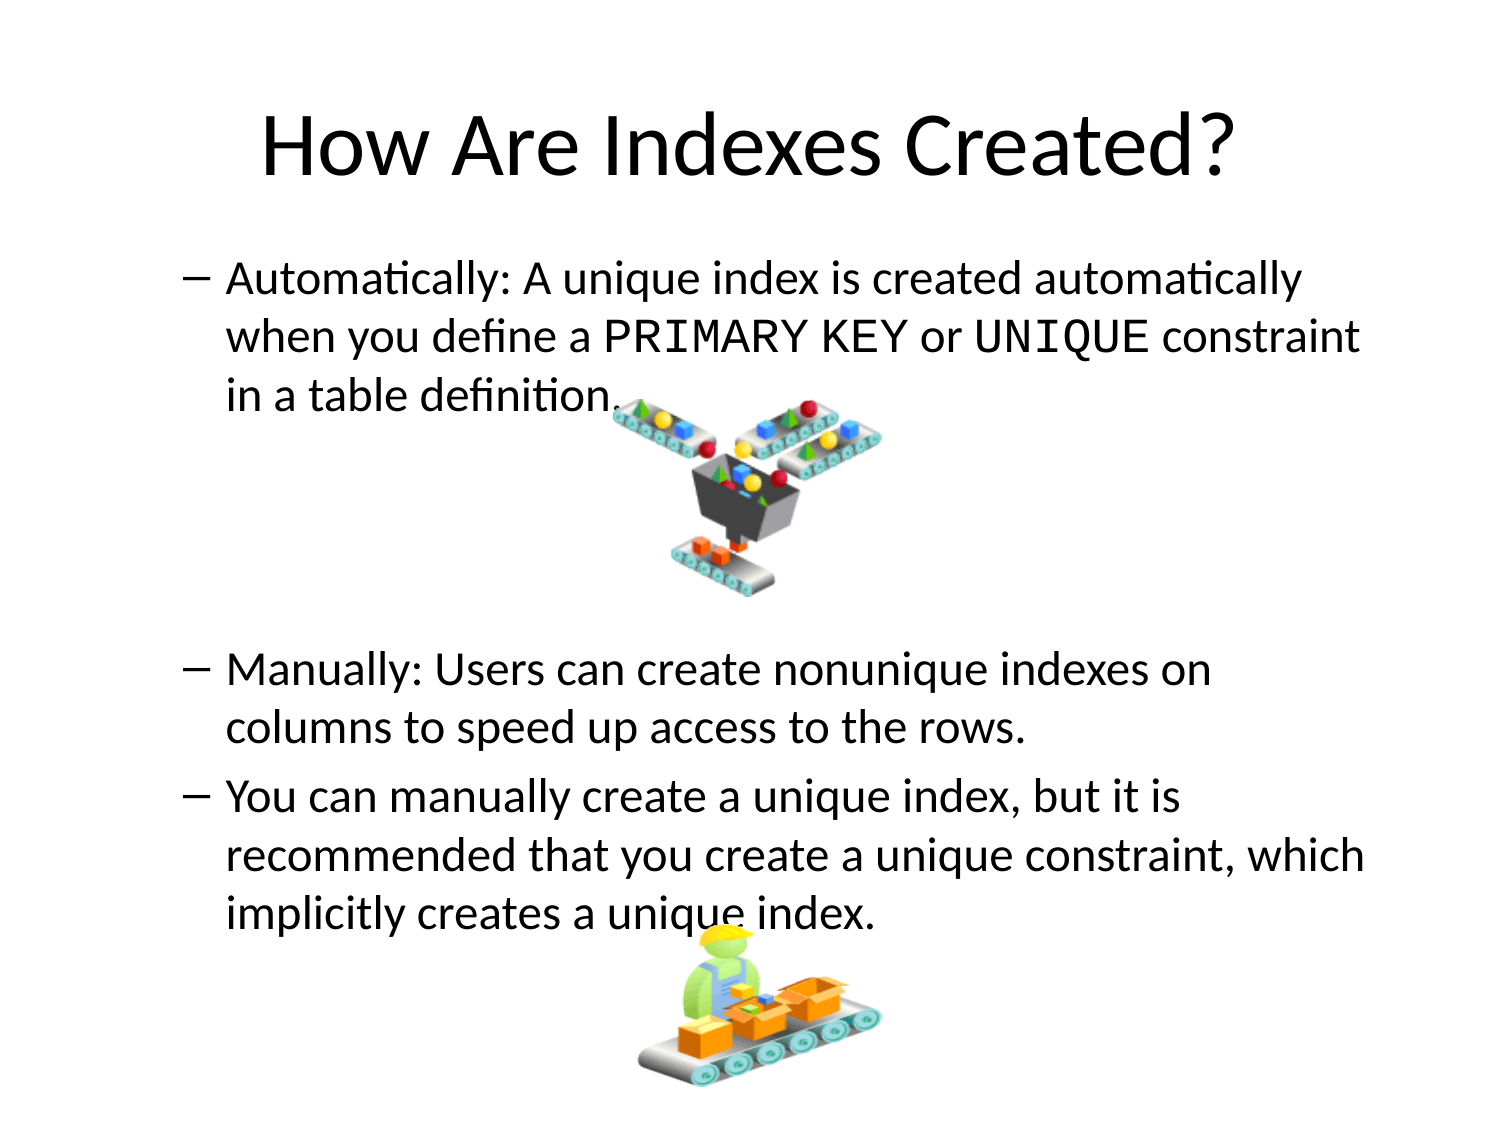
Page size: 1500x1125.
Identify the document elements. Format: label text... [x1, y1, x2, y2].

title How Are Indexes Created? [75, 45, 1425, 233]
list Automatically: A unique index is created automatically when you define a PRIMARY KEY or UNIQUE constraint in a table definition. Manually: Users can create nonunique indexes on columns to speed up access to the rows. You can manually create a unique index, but it is recommended that you create a unique constraint, which implicitly creates a unique index. [99, 237, 1399, 950]
picture [637, 924, 884, 1087]
picture [612, 399, 882, 598]
